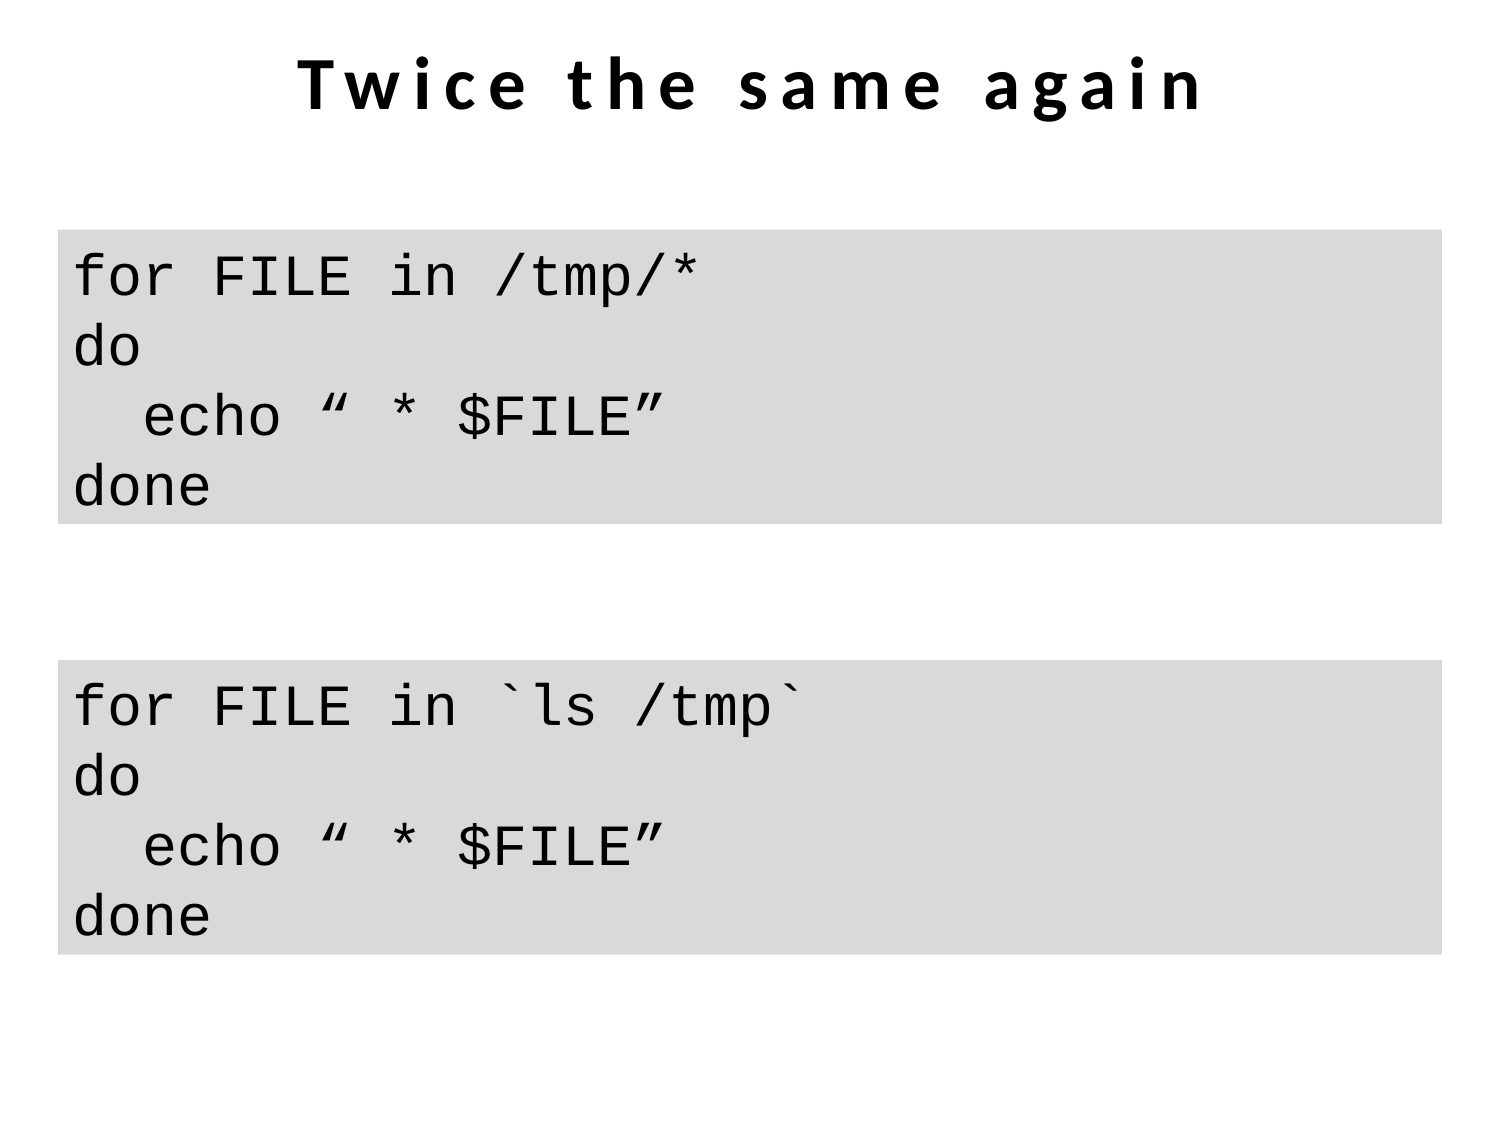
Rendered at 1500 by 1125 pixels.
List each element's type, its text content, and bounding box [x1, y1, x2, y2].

text_box for FILE in /tmp/* do echo “ * $FILE” done [58, 229, 1442, 525]
text_box Twice the same again [282, 27, 1217, 132]
text_box for FILE in `ls /tmp` do echo “ * $FILE” done [58, 660, 1442, 955]
